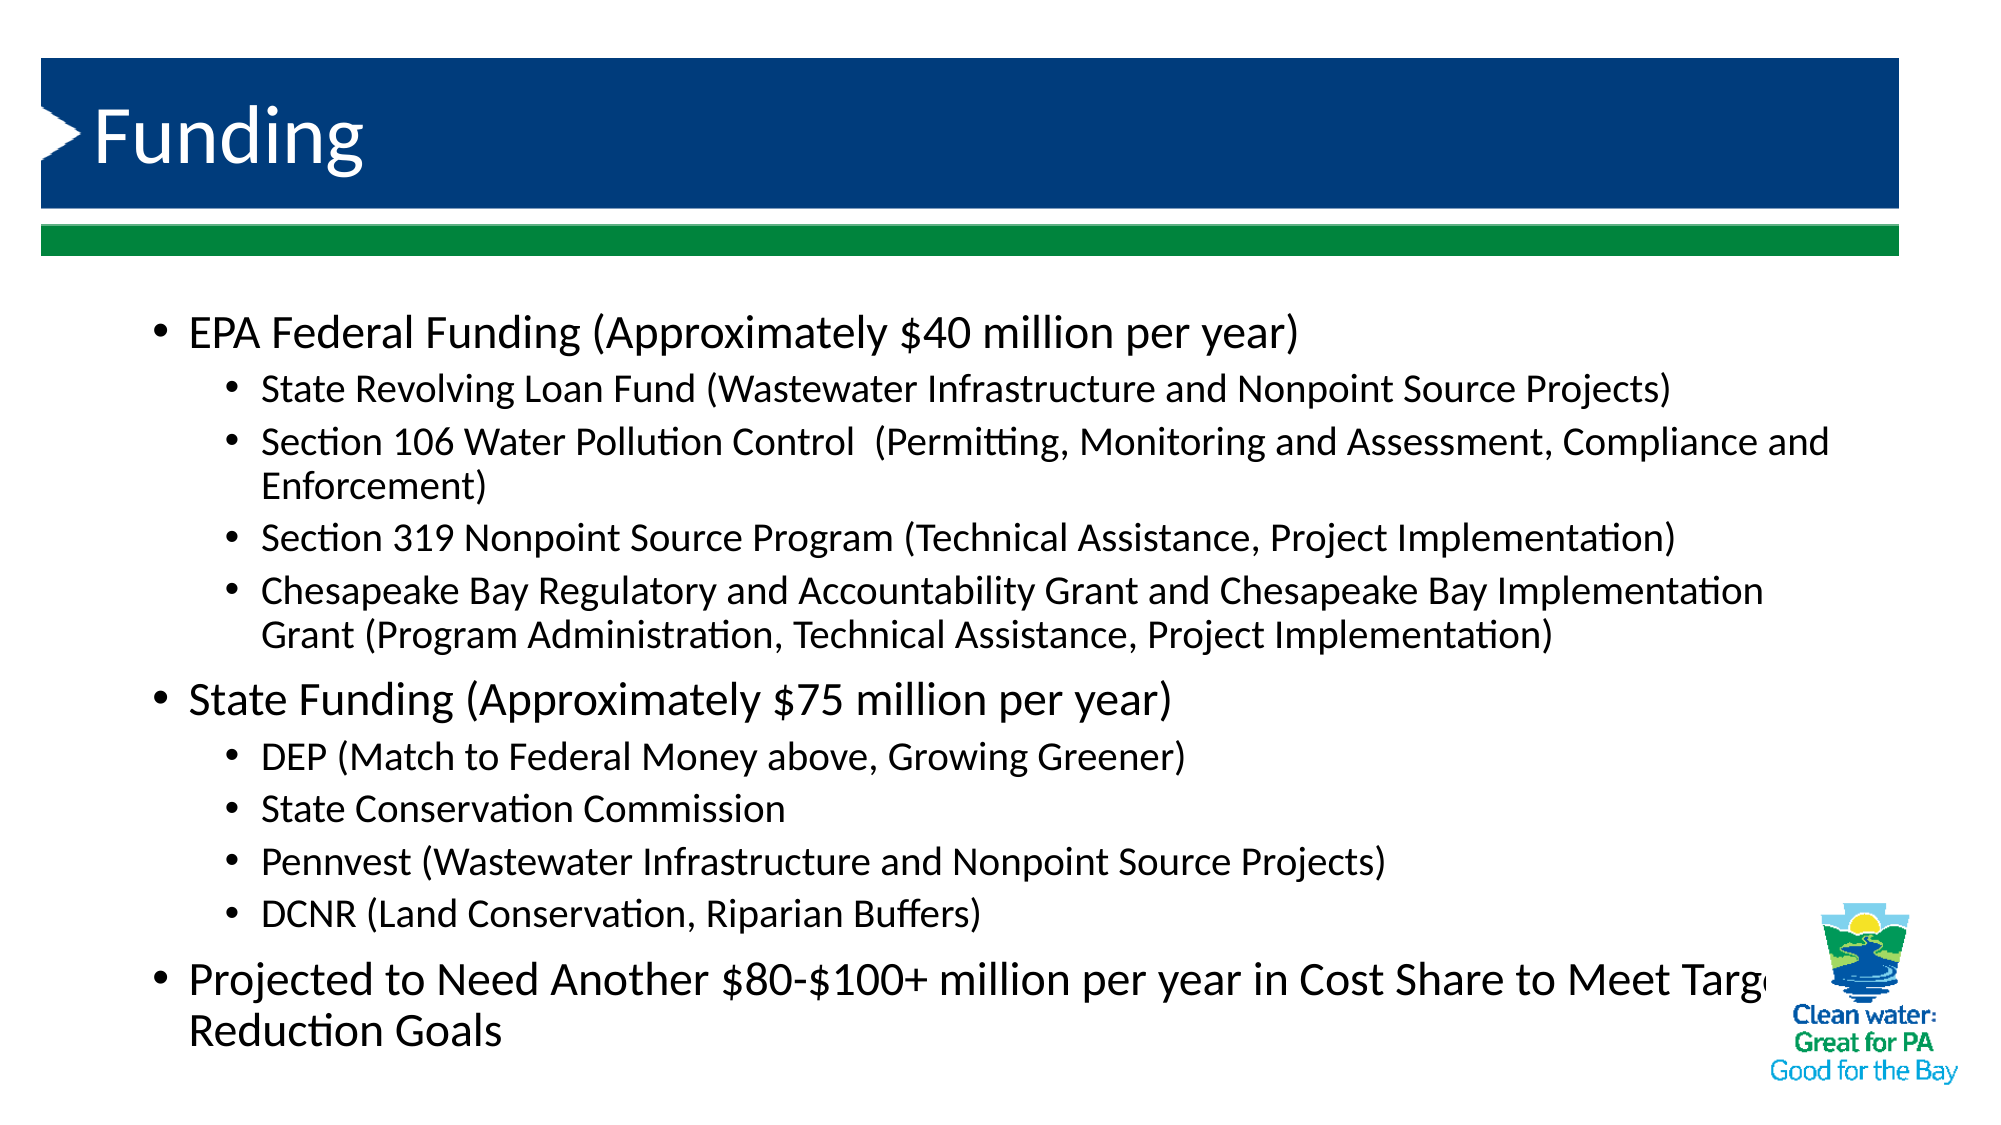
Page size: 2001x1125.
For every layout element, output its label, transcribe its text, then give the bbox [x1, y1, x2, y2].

picture [1766, 900, 1962, 1089]
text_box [41, 58, 1899, 256]
list EPA Federal Funding (Approximately $40 million per year) State Revolving Loan Fund (Wastewater Infrastructure and Nonpoint Source Projects) Section 106 Water Pollution Control (Permitting, Monitoring and Assessment, Compliance and Enforcement) Section 319 Nonpoint Source Program (Technical Assistance, Project Implementation) Chesapeake Bay Regulatory and Accountability Grant and Chesapeake Bay Implementation Grant (Program Administration, Technical Assistance, Project Implementation) State Funding (Approximately $75 million per year) DEP (Match to Federal Money above, Growing Greener) State Conservation Commission Pennvest (Wastewater Infrastructure and Nonpoint Source Projects) DCNR (Land Conservation, Riparian Buffers) Projected to Need Another $80-$100+ million per year in Cost Share to Meet Target Reduction Goals [137, 299, 1863, 1074]
